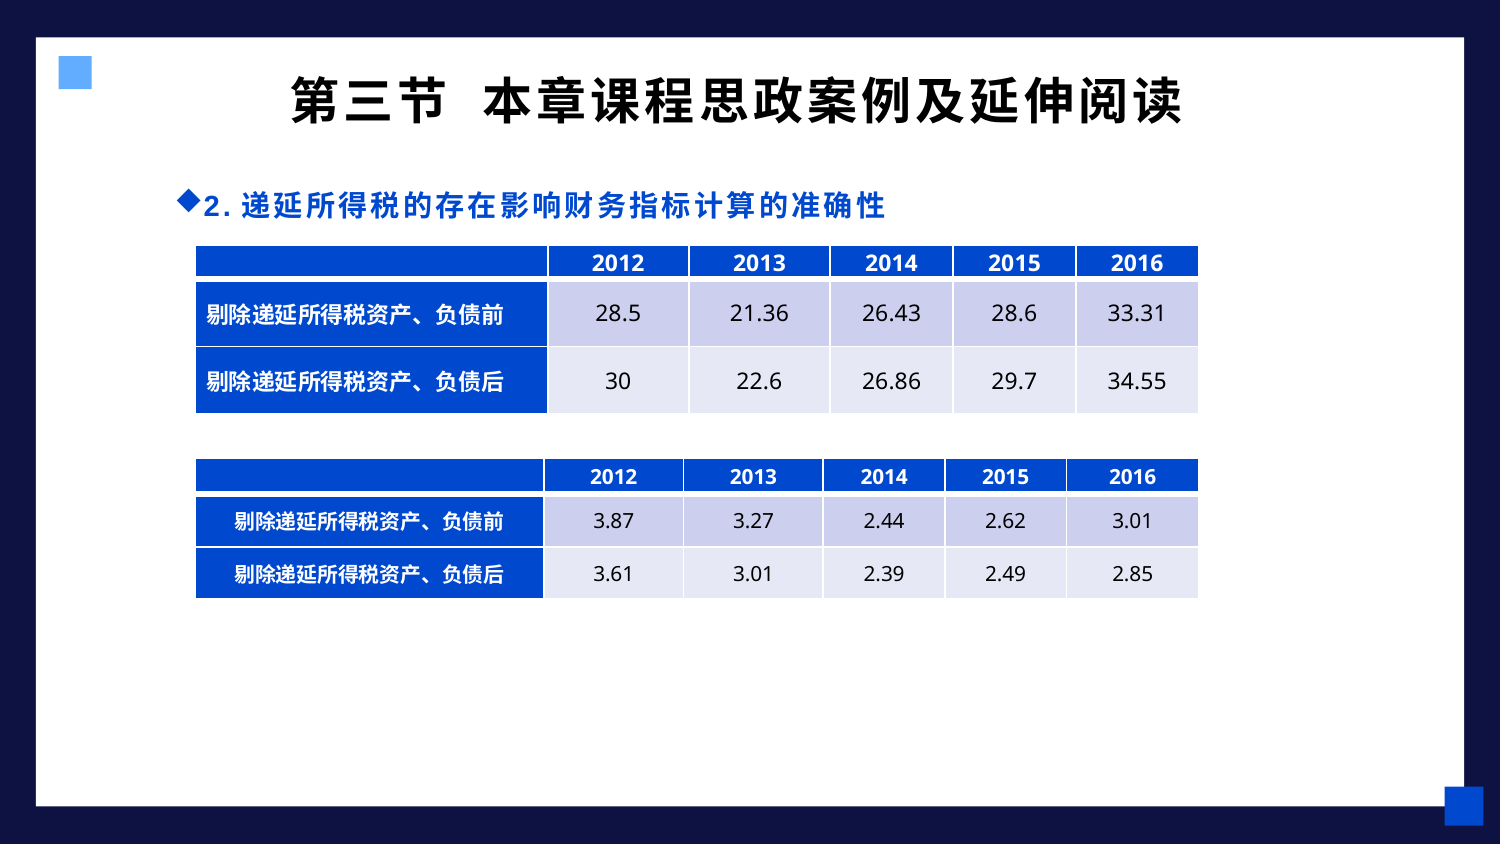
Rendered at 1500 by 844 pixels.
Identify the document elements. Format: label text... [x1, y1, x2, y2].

table_cell 剔除递延所得税资产、负债前 [196, 282, 547, 346]
table_header 2016 [1077, 246, 1198, 276]
table_cell 33.31 [1077, 282, 1198, 346]
title 第三节 本章课程思政案例及延伸阅读 [141, 48, 1327, 138]
table_header 2014 [831, 246, 952, 276]
table_header 2015 [954, 246, 1075, 276]
table_cell 34.55 [1077, 347, 1198, 413]
table_cell 26.43 [831, 282, 952, 346]
table_header 2013 [690, 246, 829, 276]
list 2.递延所得税的存在影响财务指标计算的准确性 [157, 179, 1353, 604]
table_header [196, 246, 547, 276]
table_header 2014 [824, 459, 944, 491]
table_header 2013 [684, 459, 822, 491]
table_header [196, 459, 543, 491]
table_cell 2.44 [824, 497, 944, 546]
table_cell 剔除递延所得税资产、负债后 [196, 548, 543, 598]
table_cell 26.86 [831, 347, 952, 413]
table_cell 2.62 [946, 497, 1066, 546]
table_cell 29.7 [954, 347, 1075, 413]
table_cell 2.49 [946, 548, 1066, 598]
table_cell 30 [549, 347, 688, 413]
table_cell 28.6 [954, 282, 1075, 346]
table_cell 3.61 [545, 548, 683, 598]
table_cell 28.5 [549, 282, 688, 346]
table_cell 2.85 [1067, 548, 1198, 598]
table_cell 3.01 [684, 548, 822, 598]
table_cell 剔除递延所得税资产、负债前 [196, 497, 543, 546]
table_cell 21.36 [690, 282, 829, 346]
table_cell 2.39 [824, 548, 944, 598]
table_header 2015 [946, 459, 1066, 491]
table_cell 22.6 [690, 347, 829, 413]
table_cell 剔除递延所得税资产、负债后 [196, 347, 547, 413]
table_header 2012 [549, 246, 688, 276]
table_header 2012 [545, 459, 683, 491]
table_cell 3.87 [545, 497, 683, 546]
table_header 2016 [1067, 459, 1198, 491]
table_cell 3.01 [1067, 497, 1198, 546]
table_cell 3.27 [684, 497, 822, 546]
